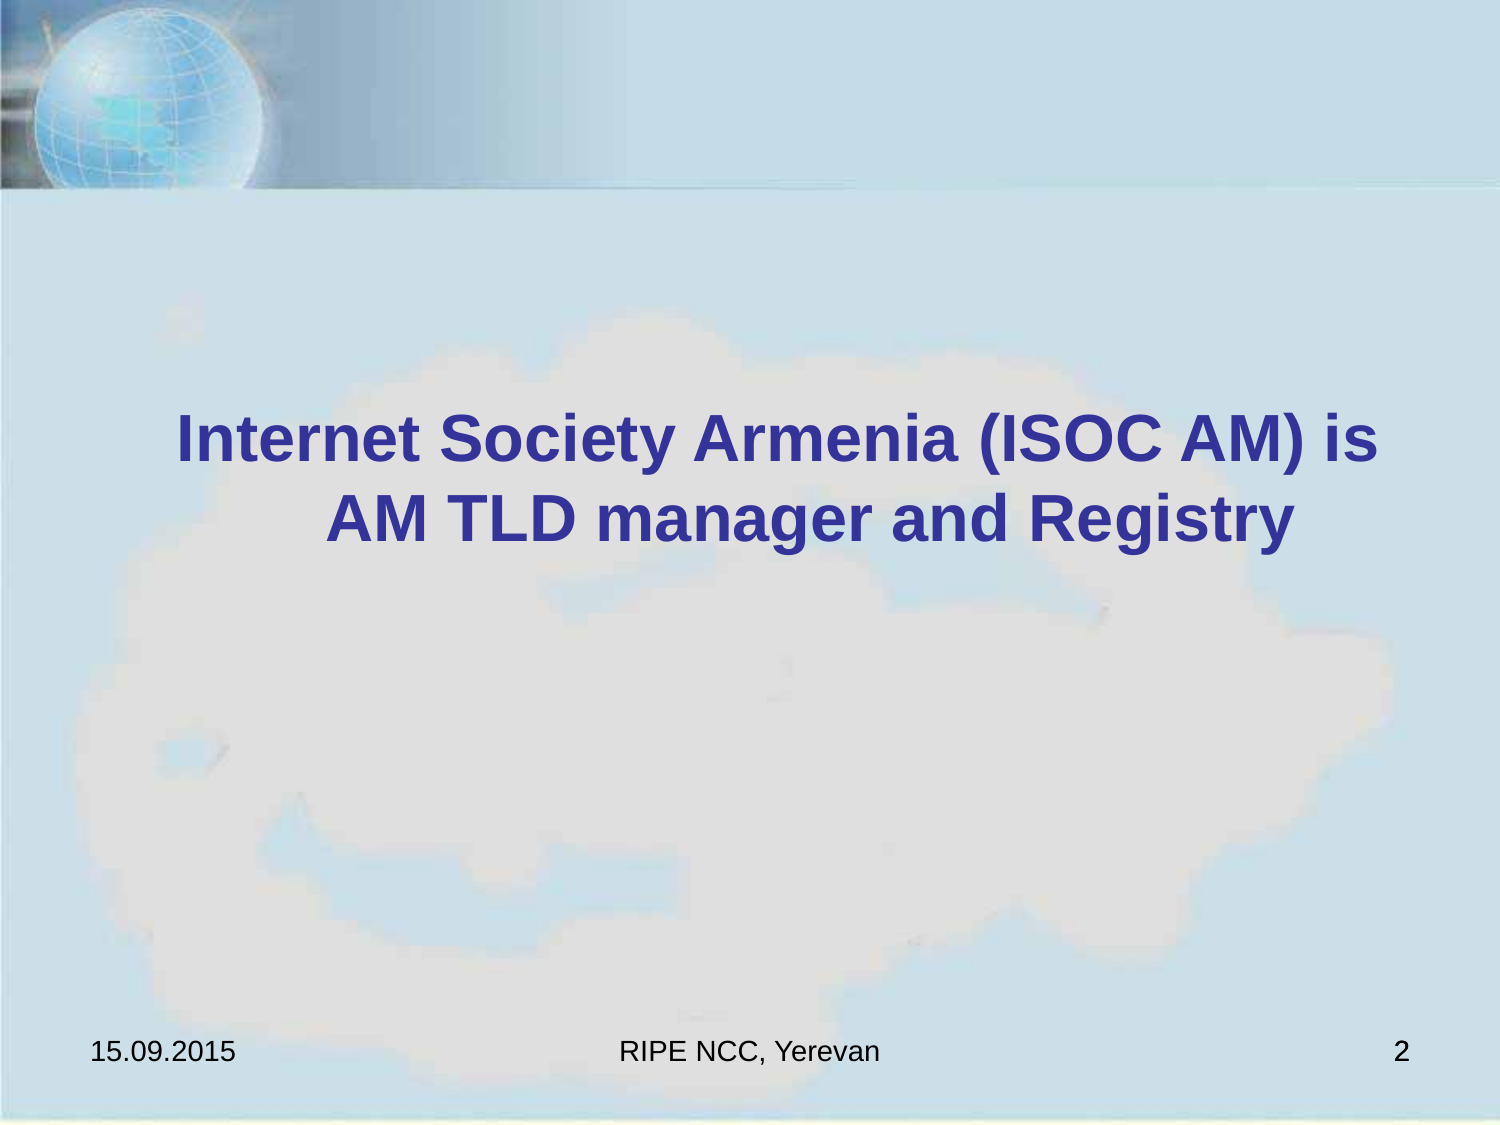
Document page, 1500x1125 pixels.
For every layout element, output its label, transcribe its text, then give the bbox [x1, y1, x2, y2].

slide_number 2 [1074, 1024, 1426, 1103]
picture [0, 0, 1500, 1125]
list Internet Society Armenia (ISOC AM) is AM TLD manager and Registry [74, 387, 1426, 613]
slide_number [74, 1024, 426, 1103]
footer RIPE NCC, Yerevan [512, 1024, 988, 1103]
